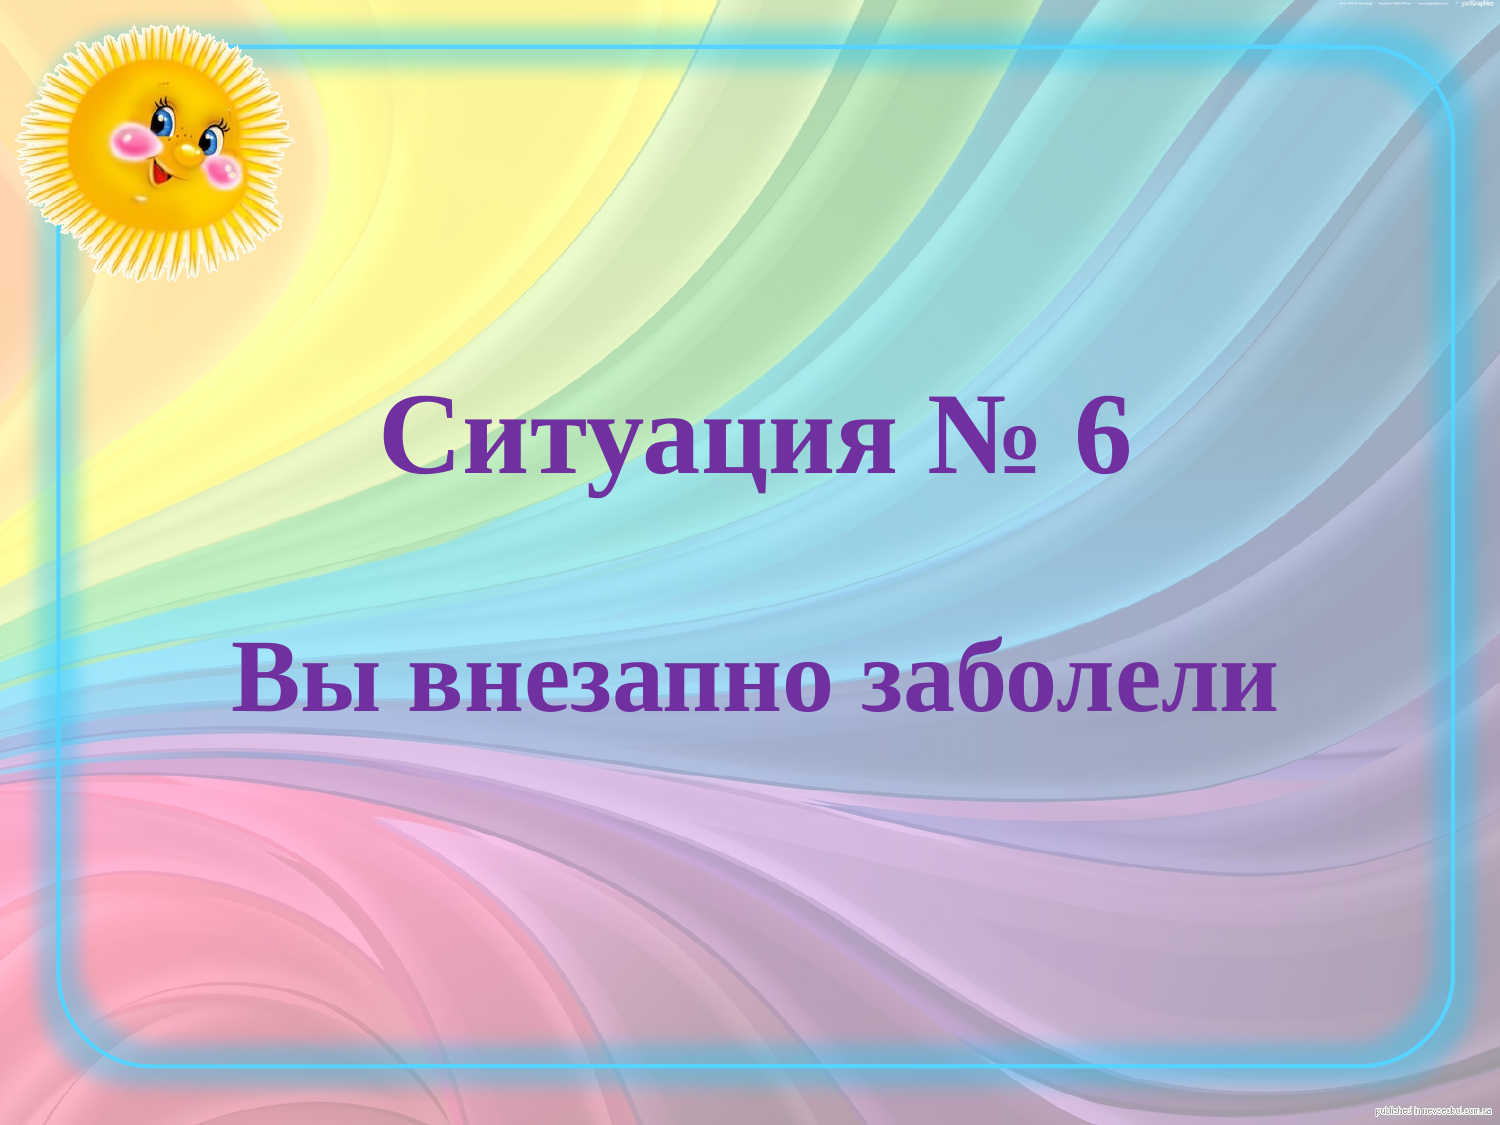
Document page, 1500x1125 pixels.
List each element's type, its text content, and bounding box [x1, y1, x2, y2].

title Ситуация № 6 Вы внезапно заболели [76, 172, 1436, 1047]
picture [11, 11, 340, 340]
